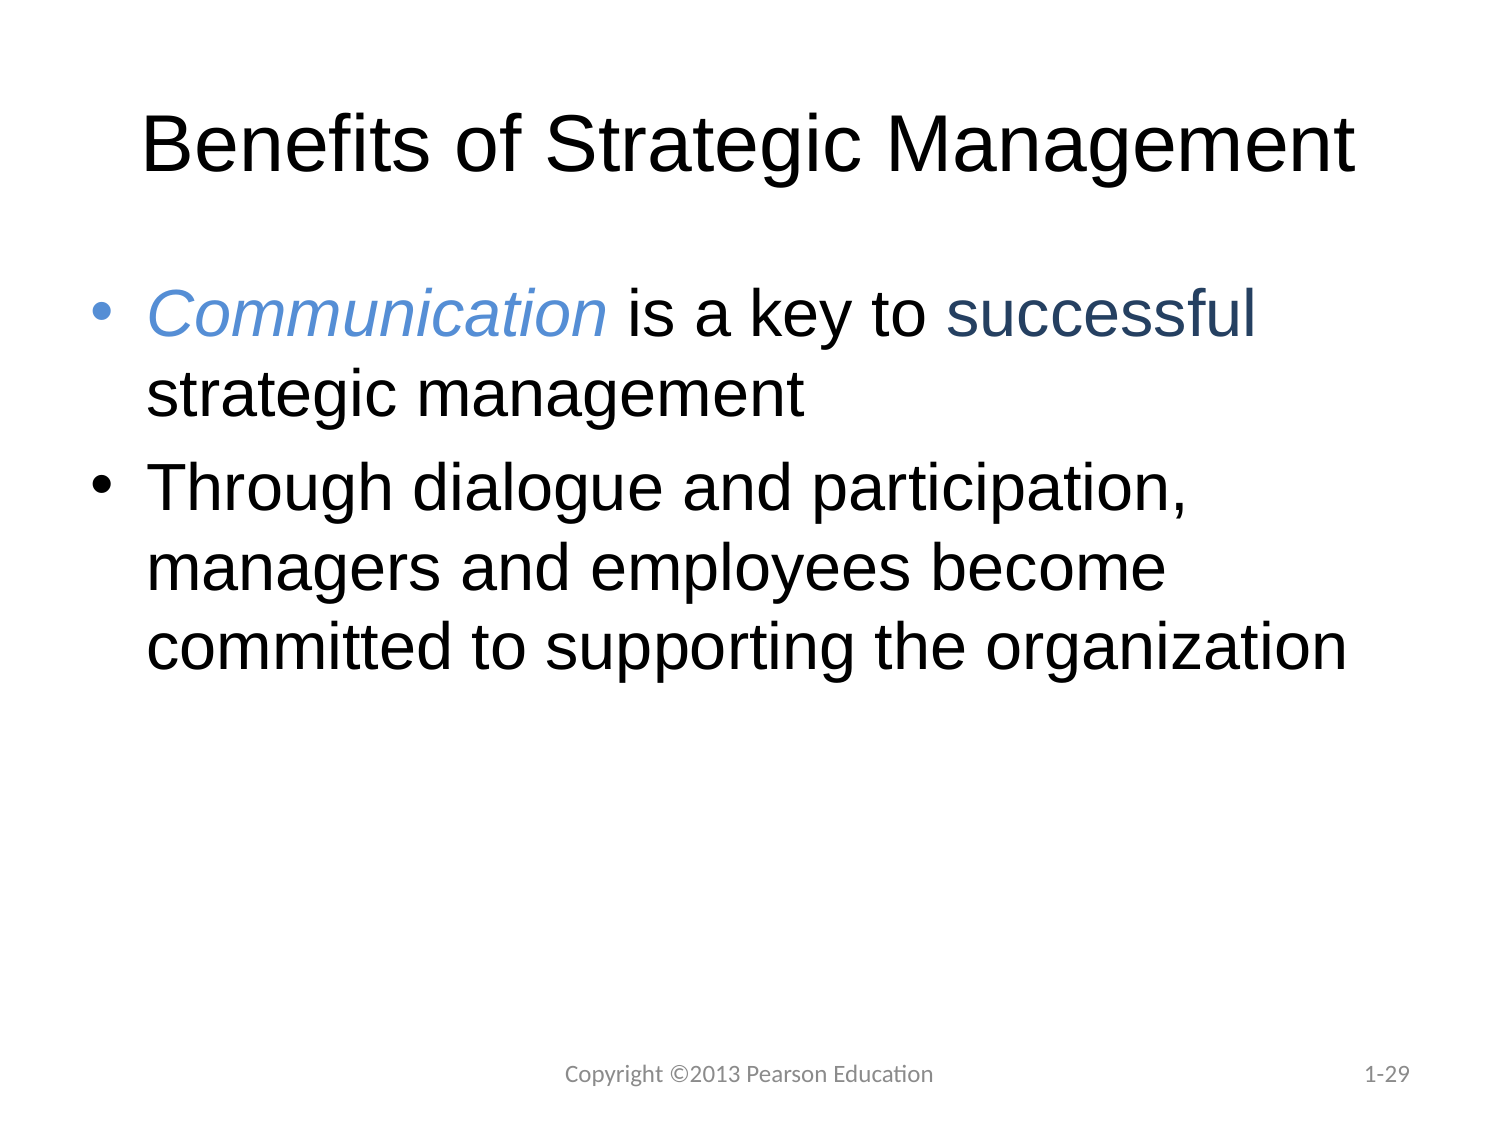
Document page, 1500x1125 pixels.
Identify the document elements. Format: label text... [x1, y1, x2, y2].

list Communication is a key to successful strategic management Through dialogue and participation, managers and employees become committed to supporting the organization [75, 262, 1425, 1005]
slide_number 1-29 [1074, 1042, 1425, 1103]
title Benefits of Strategic Management [75, 45, 1425, 233]
footer Copyright ©2013 Pearson Education [512, 1042, 988, 1103]
